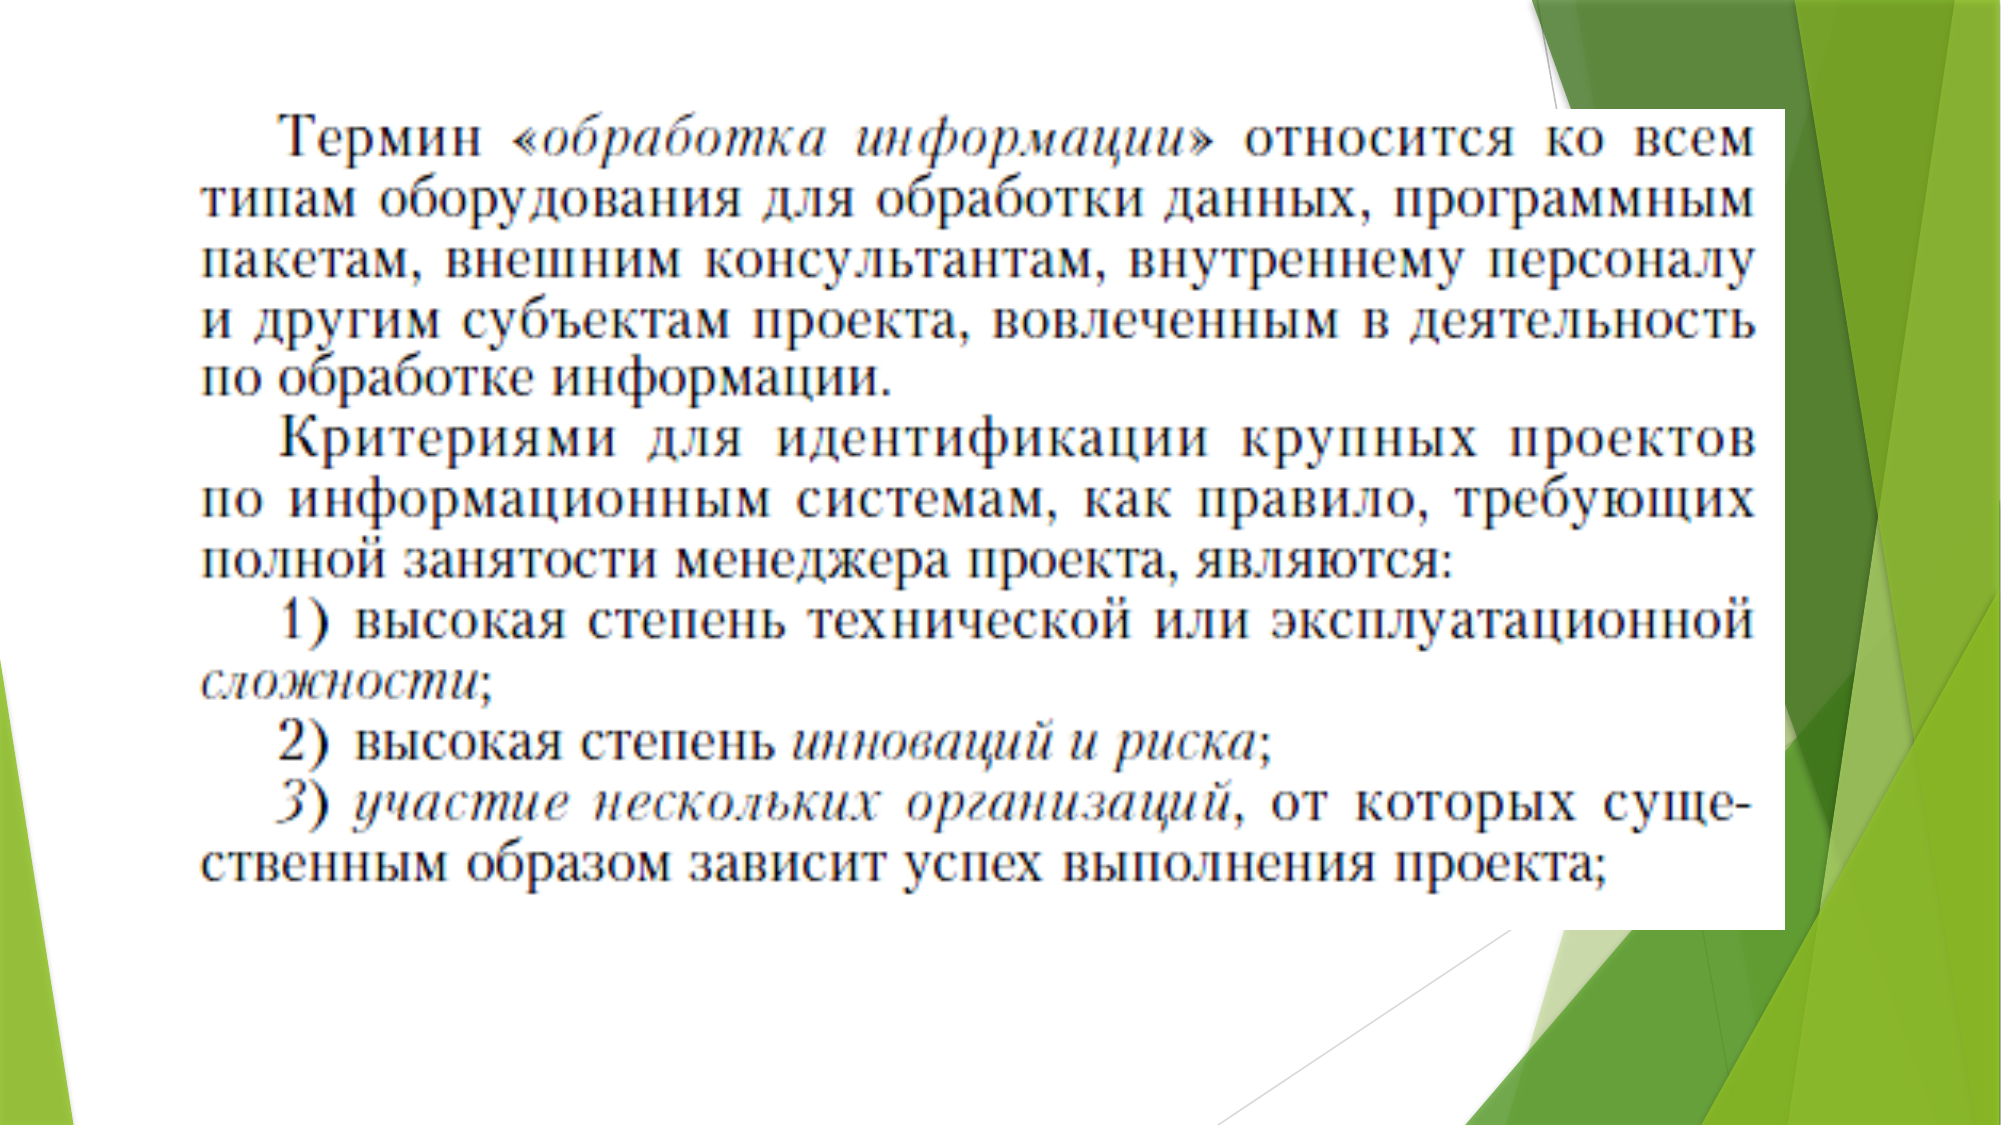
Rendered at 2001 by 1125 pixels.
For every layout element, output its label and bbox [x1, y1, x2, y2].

picture [182, 109, 1786, 931]
